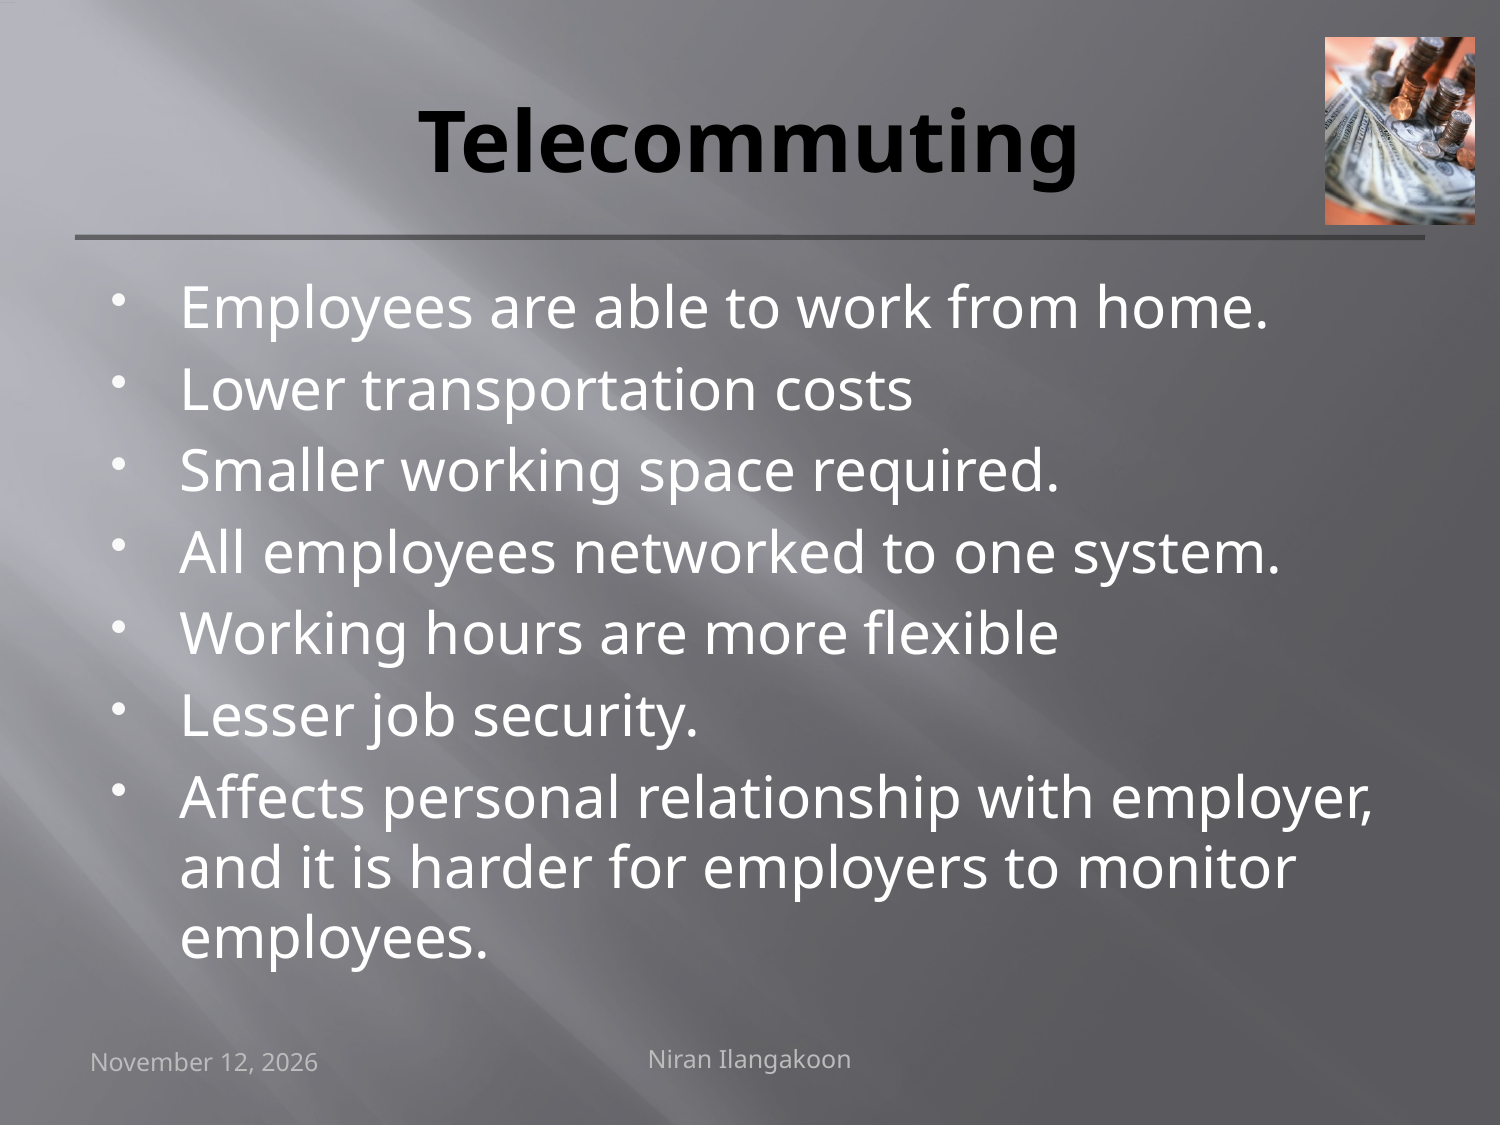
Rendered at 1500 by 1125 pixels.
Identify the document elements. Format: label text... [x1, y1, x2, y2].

picture [1325, 37, 1475, 225]
footer Niran Ilangakoon [512, 1025, 988, 1085]
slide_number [75, 1027, 425, 1088]
title Telecommuting [75, 45, 1425, 233]
list Employees are able to work from home. Lower transportation costs Smaller working space required. All employees networked to one system. Working hours are more flexible Lesser job security. Affects personal relationship with employer, and it is harder for employers to monitor employees. [75, 262, 1425, 1035]
